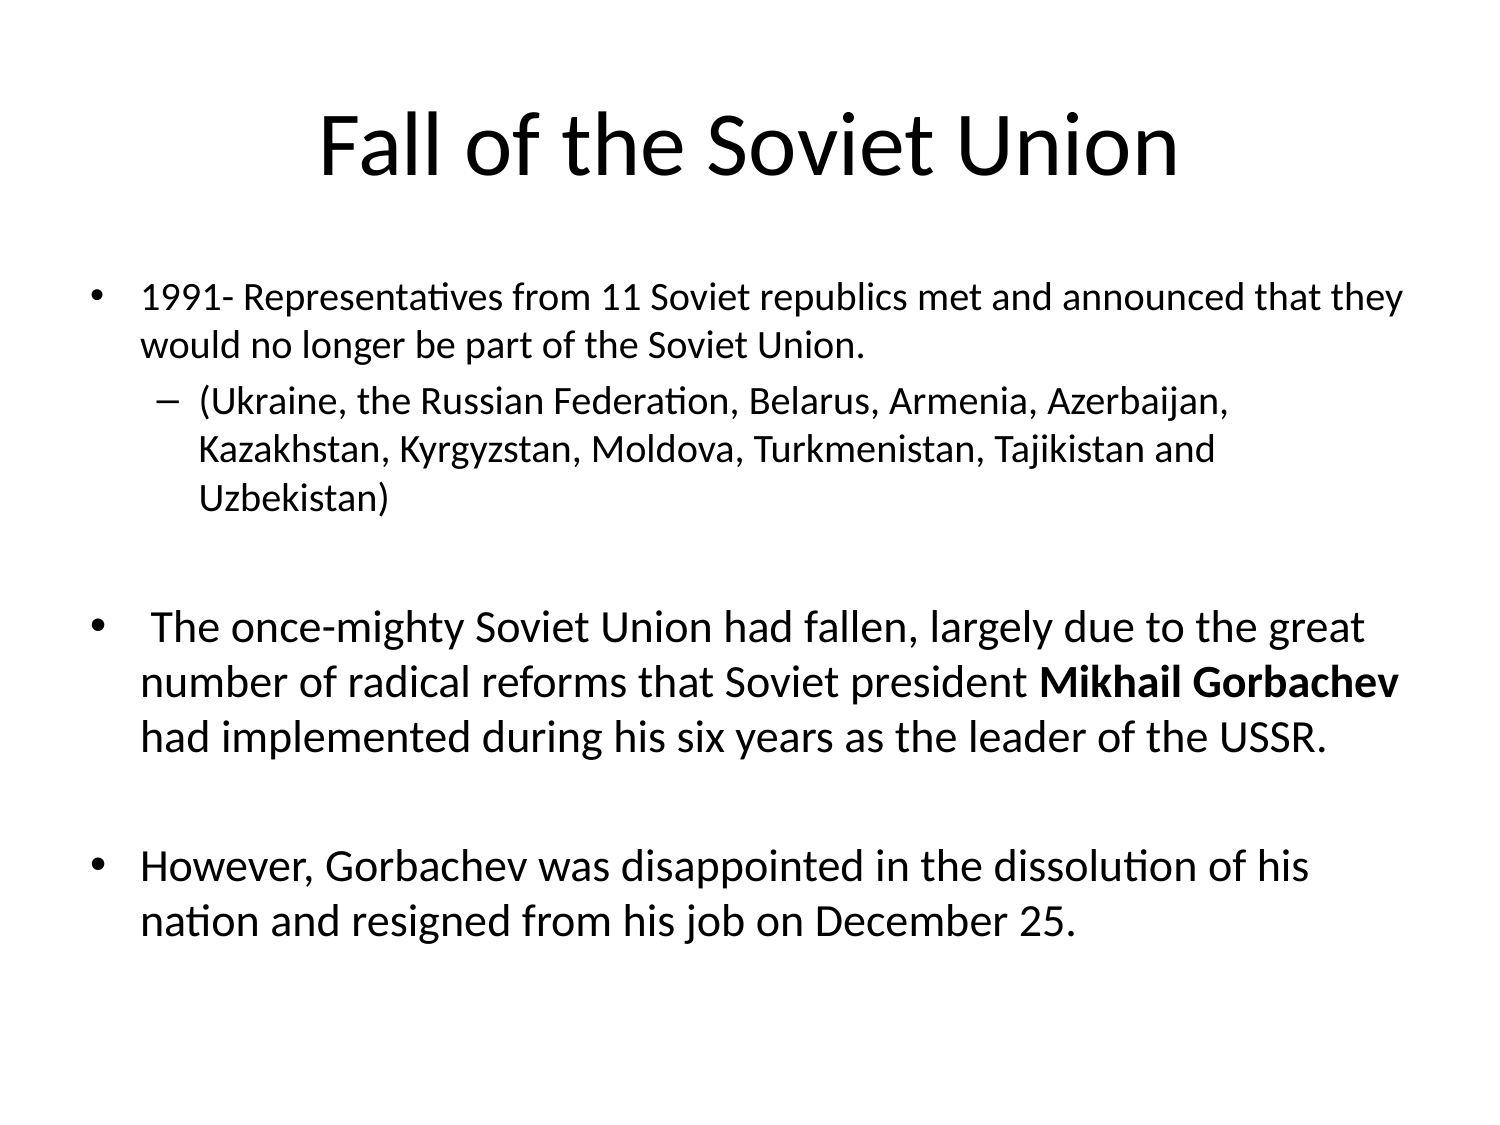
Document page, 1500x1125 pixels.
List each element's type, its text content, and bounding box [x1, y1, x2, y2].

list 1991- Representatives from 11 Soviet republics met and announced that they would no longer be part of the Soviet Union. (Ukraine, the Russian Federation, Belarus, Armenia, Azerbaijan, Kazakhstan, Kyrgyzstan, Moldova, Turkmenistan, Tajikistan and Uzbekistan) The once-mighty Soviet Union had fallen, largely due to the great number of radical reforms that Soviet president Mikhail Gorbachev had implemented during his six years as the leader of the USSR. However, Gorbachev was disappointed in the dissolution of his nation and resigned from his job on December 25. [75, 262, 1425, 1005]
title Fall of the Soviet Union [75, 45, 1425, 233]
